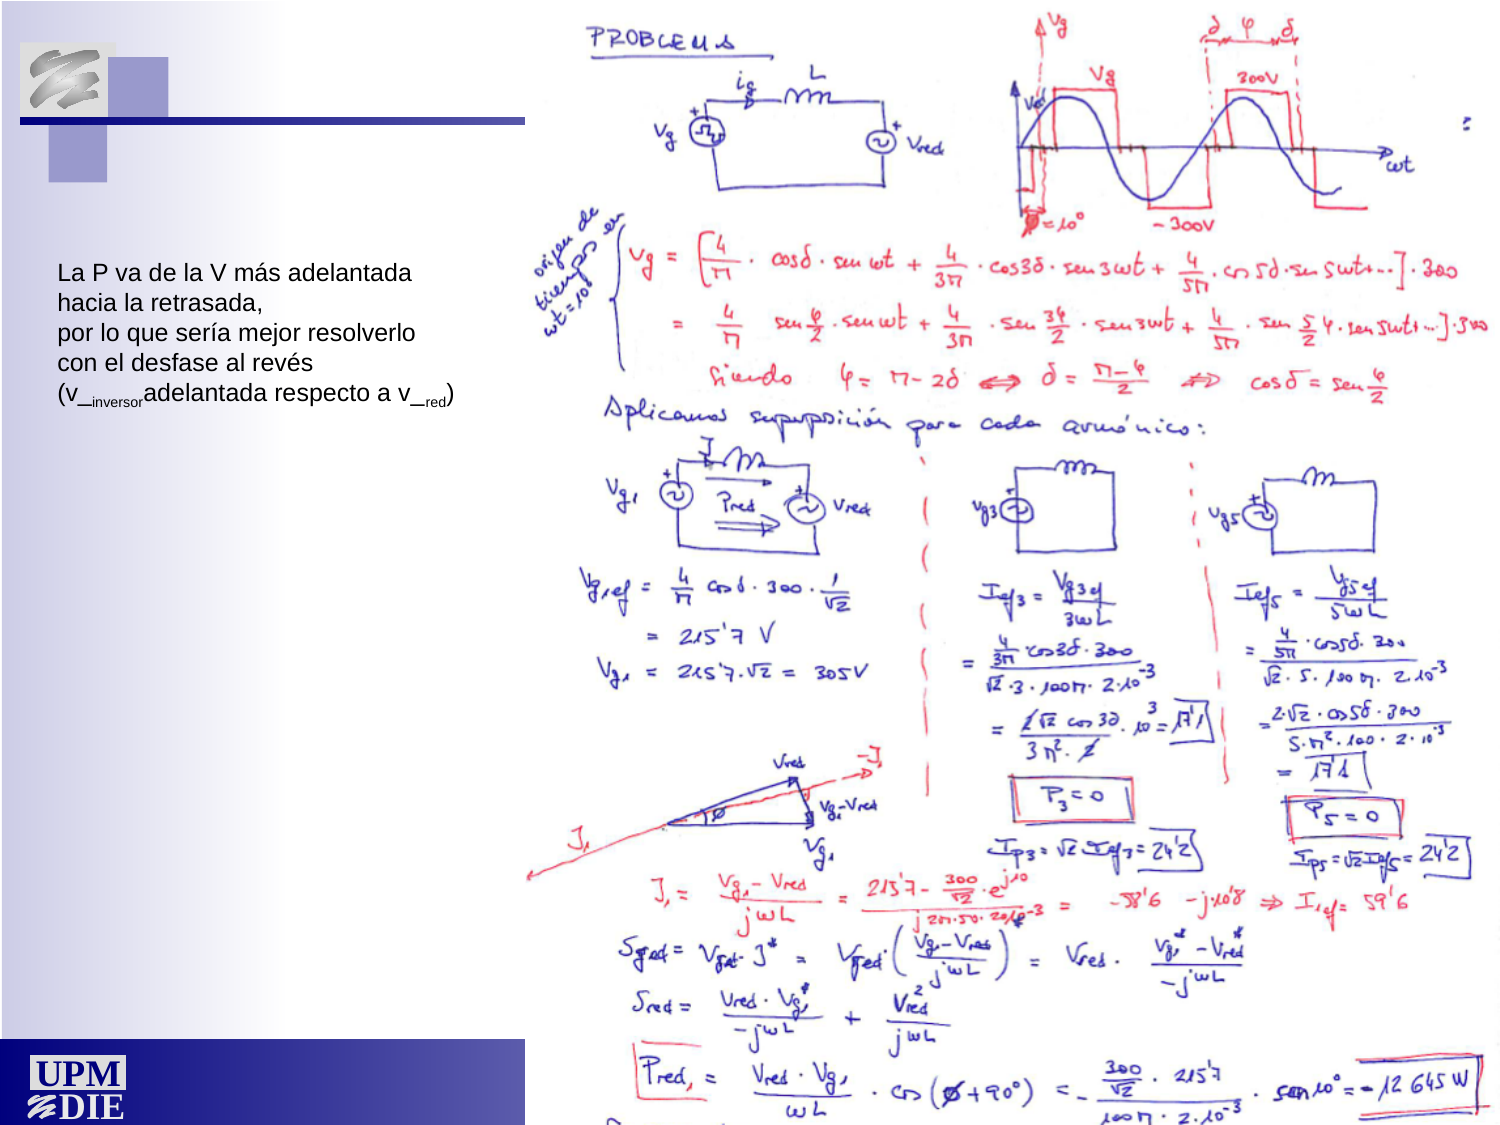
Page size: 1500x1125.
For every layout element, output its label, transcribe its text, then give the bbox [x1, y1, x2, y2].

picture [524, 0, 1500, 1125]
text_box La P va de la V más adelantada hacia la retrasada, por lo que sería mejor resolverlo con el desfase al revés (v_inversoradelantada respecto a v_red) [42, 249, 470, 418]
